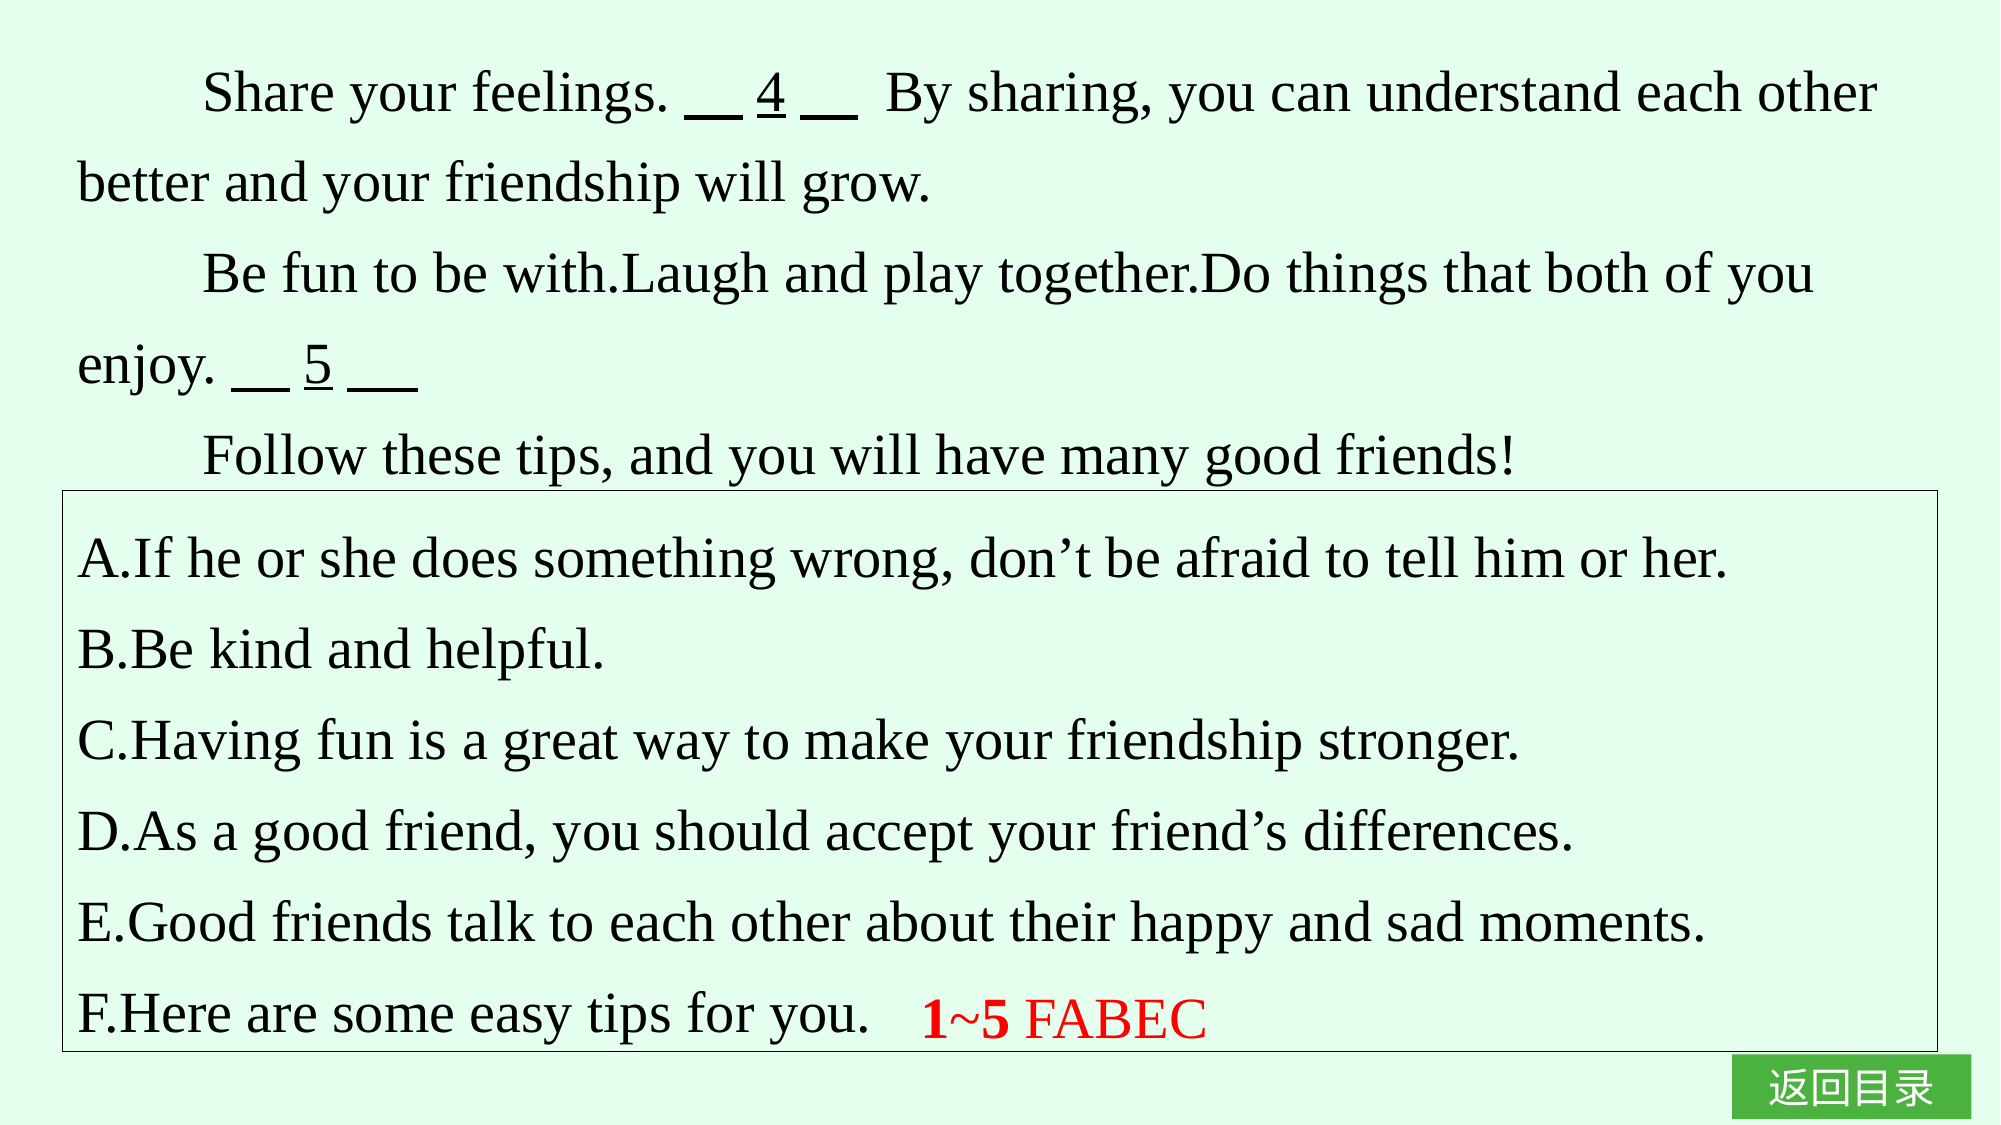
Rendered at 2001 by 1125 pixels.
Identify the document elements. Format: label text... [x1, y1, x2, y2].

text_box 1~5 FABEC [905, 952, 1238, 1058]
text_box Share your feelings. 4 By sharing, you can understand each other better and your friendship will grow. Be fun to be with.Laugh and play together.Do things that both of you enjoy. 5 Follow these tips, and you will have many good friends! [62, 24, 1938, 490]
text_box A.If he or she does something wrong, don’t be afraid to tell him or her. B.Be kind and helpful. C.Having fun is a great way to make your friendship stronger. D.As a good friend, you should accept your friend’s differences. E.Good friends talk to each other about their happy and sad moments. F.Here are some easy tips for you. [62, 490, 1938, 1052]
